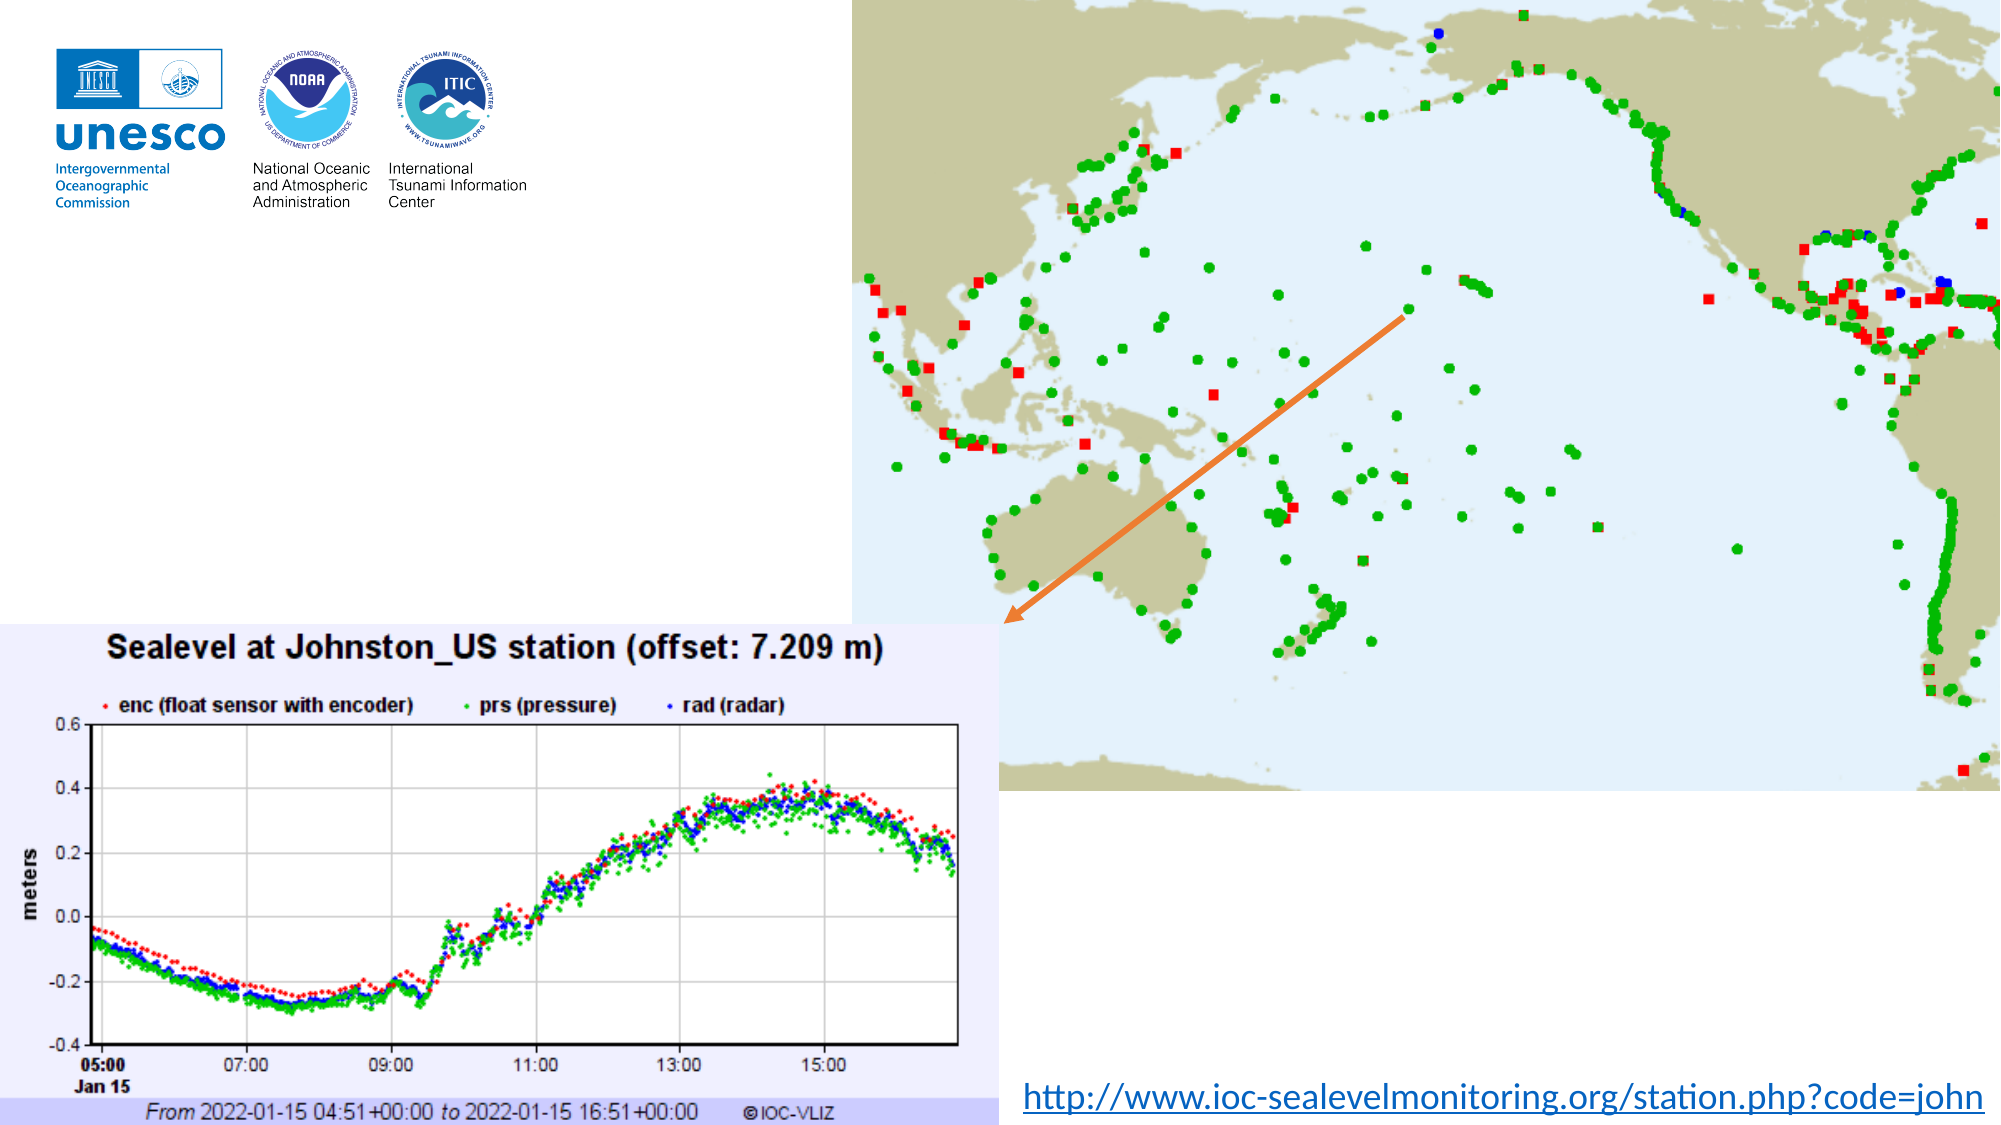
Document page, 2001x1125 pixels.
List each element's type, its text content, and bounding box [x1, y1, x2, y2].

picture [0, 0, 2000, 1125]
text_box http://www.ioc-sealevelmonitoring.org/station.php?code=john [999, 1064, 2000, 1125]
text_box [1003, 316, 1404, 624]
picture [43, 35, 527, 221]
